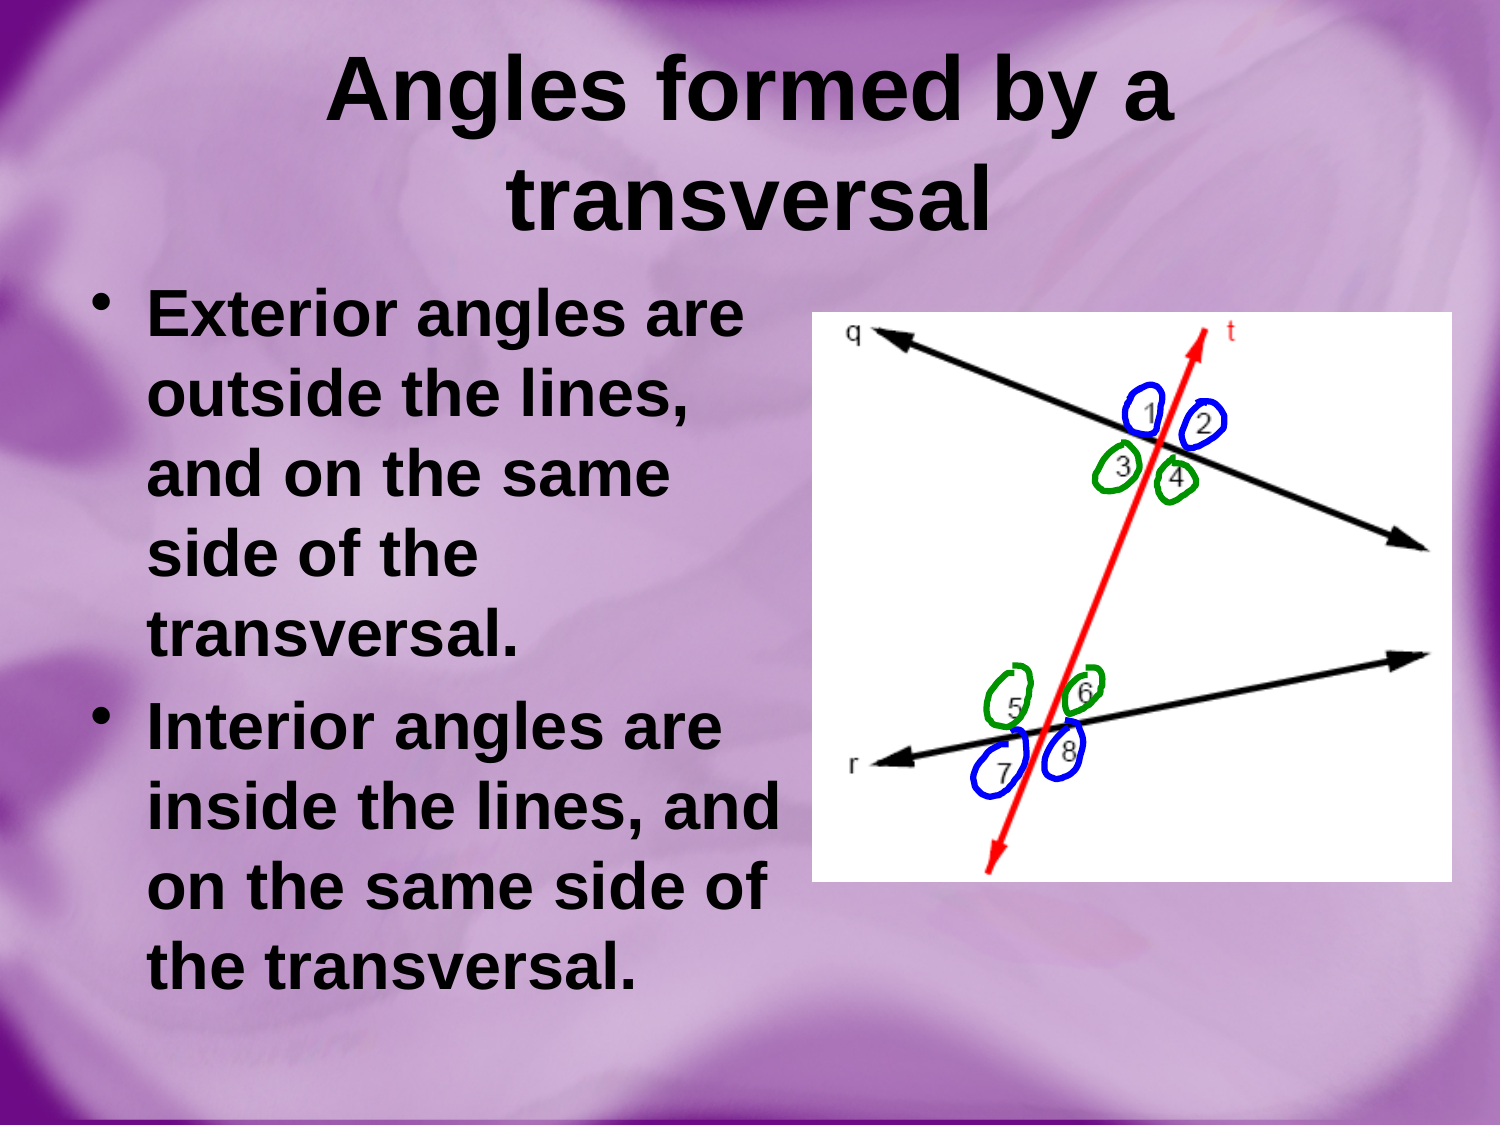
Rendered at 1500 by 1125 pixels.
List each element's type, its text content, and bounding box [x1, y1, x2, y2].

picture [0, 0, 1500, 1125]
title Angles formed by a transversal [74, 44, 1426, 233]
list Exterior angles are outside the lines, and on the same side of the transversal. Interior angles are inside the lines, and on the same side of the transversal. [74, 262, 838, 1001]
